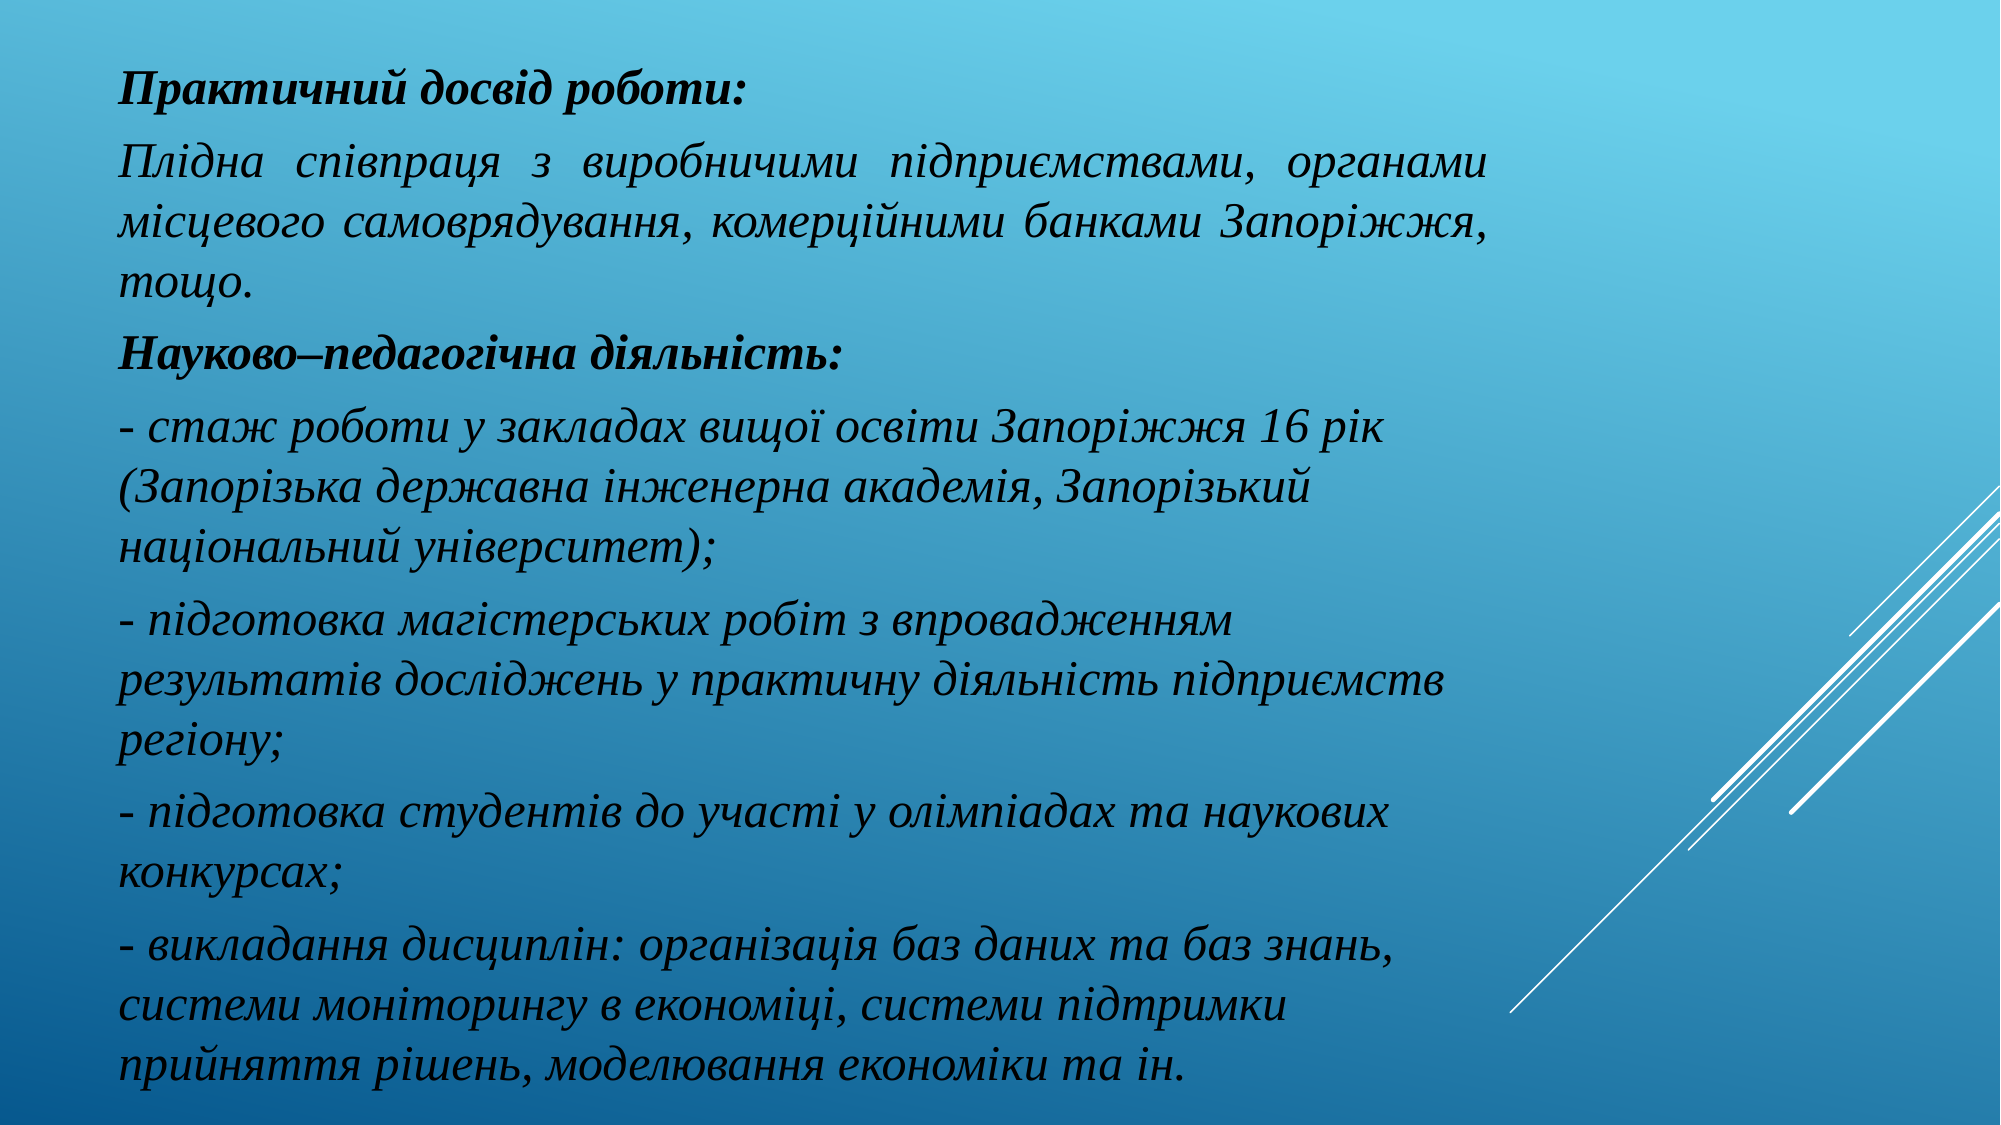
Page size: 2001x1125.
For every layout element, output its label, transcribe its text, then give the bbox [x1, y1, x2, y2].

list Практичний досвід роботи: Плідна співпраця з виробничими підприємствами, органами місцевого самоврядування, комерційними банками Запоріжжя, тощо. Науково–педагогічна діяльність: - стаж роботи у закладах вищої освіти Запоріжжя 16 рік (Запорізька державна інженерна академія, Запорізький національний університет); - підготовка магістерських робіт з впровадженням результатів досліджень у практичну діяльність підприємств регіону; - підготовка студентів до участі у олімпіадах та наукових конкурсах; - викладання дисциплін: організація баз даних та баз знань, системи моніторингу в економіці, системи підтримки прийняття рішень, моделювання економіки та ін. [103, 32, 1504, 1106]
